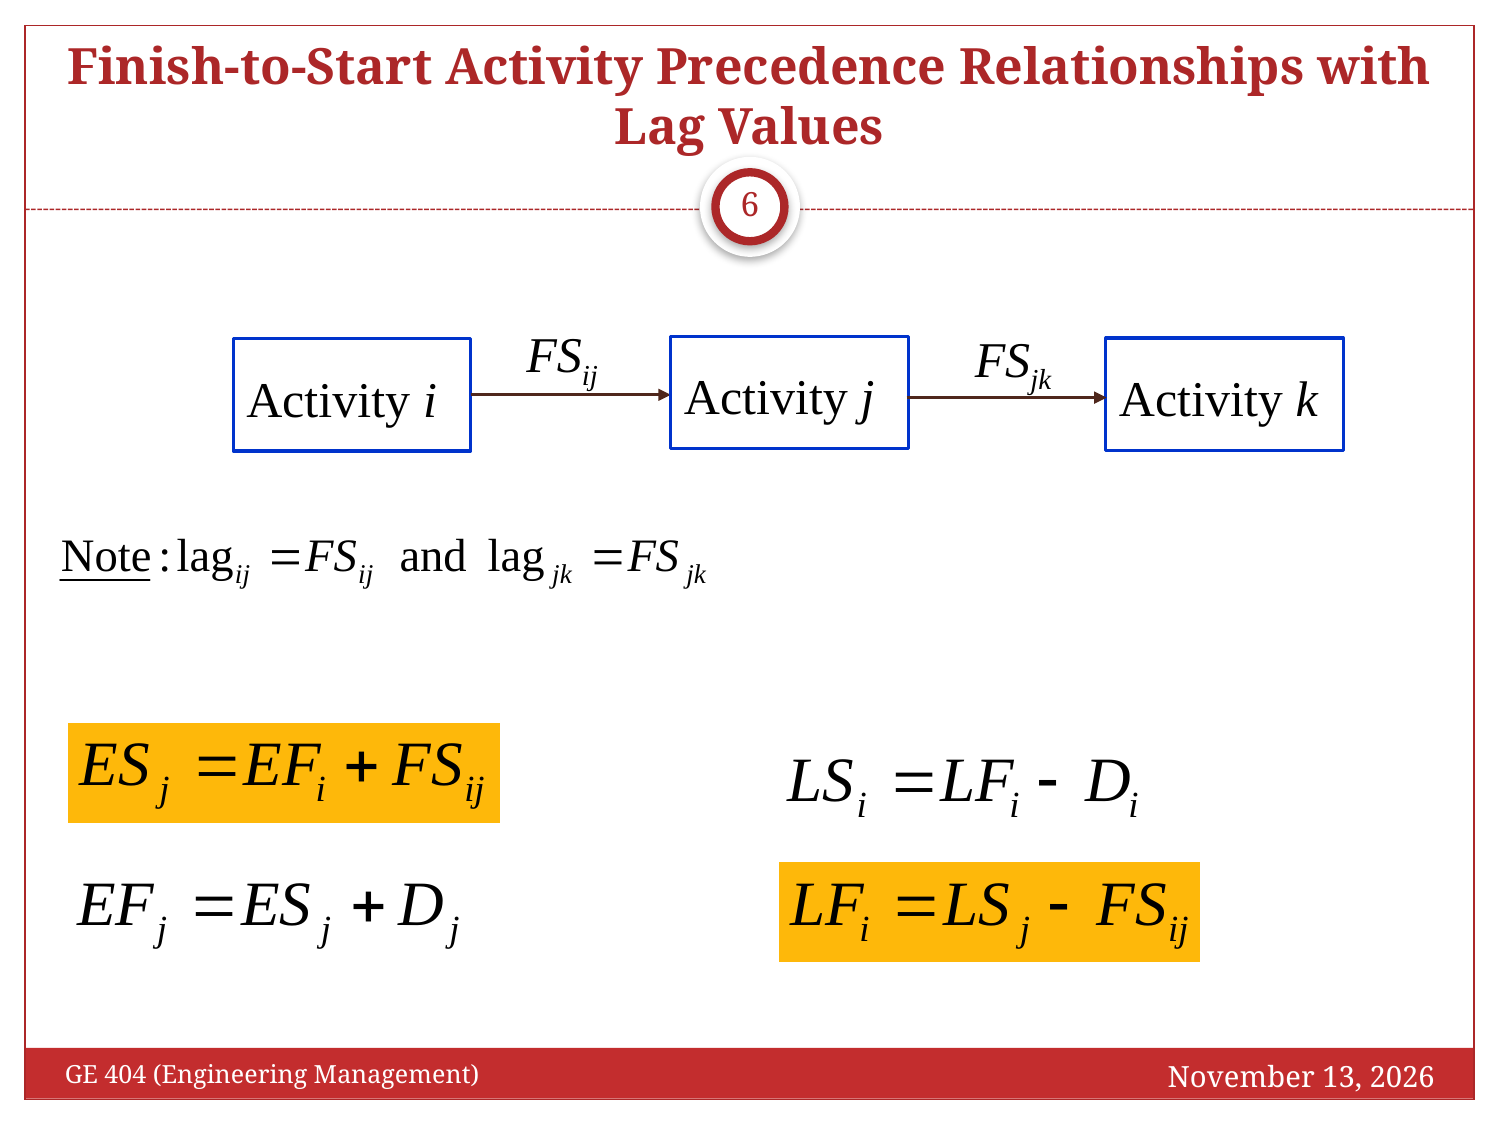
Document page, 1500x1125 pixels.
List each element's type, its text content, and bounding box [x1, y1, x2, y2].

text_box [775, 738, 1151, 834]
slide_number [950, 1050, 1450, 1111]
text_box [231, 315, 1344, 452]
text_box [51, 524, 717, 599]
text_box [778, 861, 1201, 963]
slide_number 6 [712, 169, 788, 243]
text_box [65, 861, 471, 963]
title Finish-to-Start Activity Precedence Relationships with Lag Values [49, 37, 1450, 162]
footer GE 404 (Engineering Management) [50, 1051, 638, 1112]
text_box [67, 722, 500, 823]
